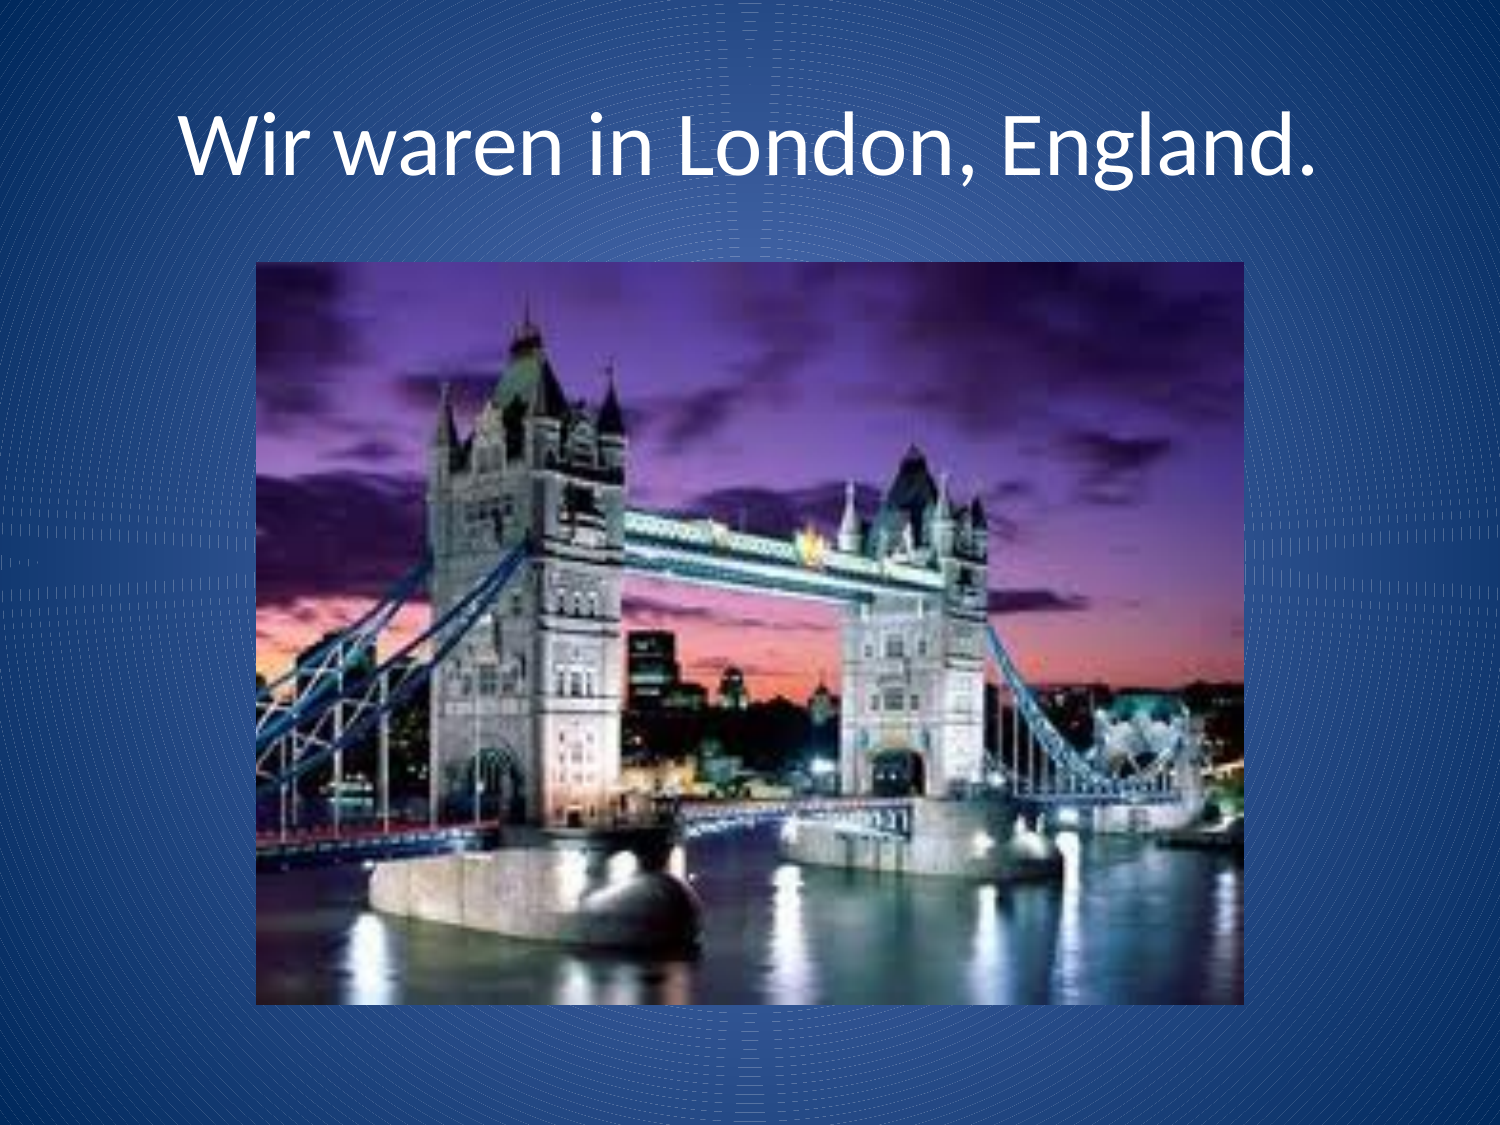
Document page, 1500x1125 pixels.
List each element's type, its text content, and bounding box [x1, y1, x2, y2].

title Wir waren in London, England. [75, 45, 1425, 233]
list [74, 262, 1426, 1006]
